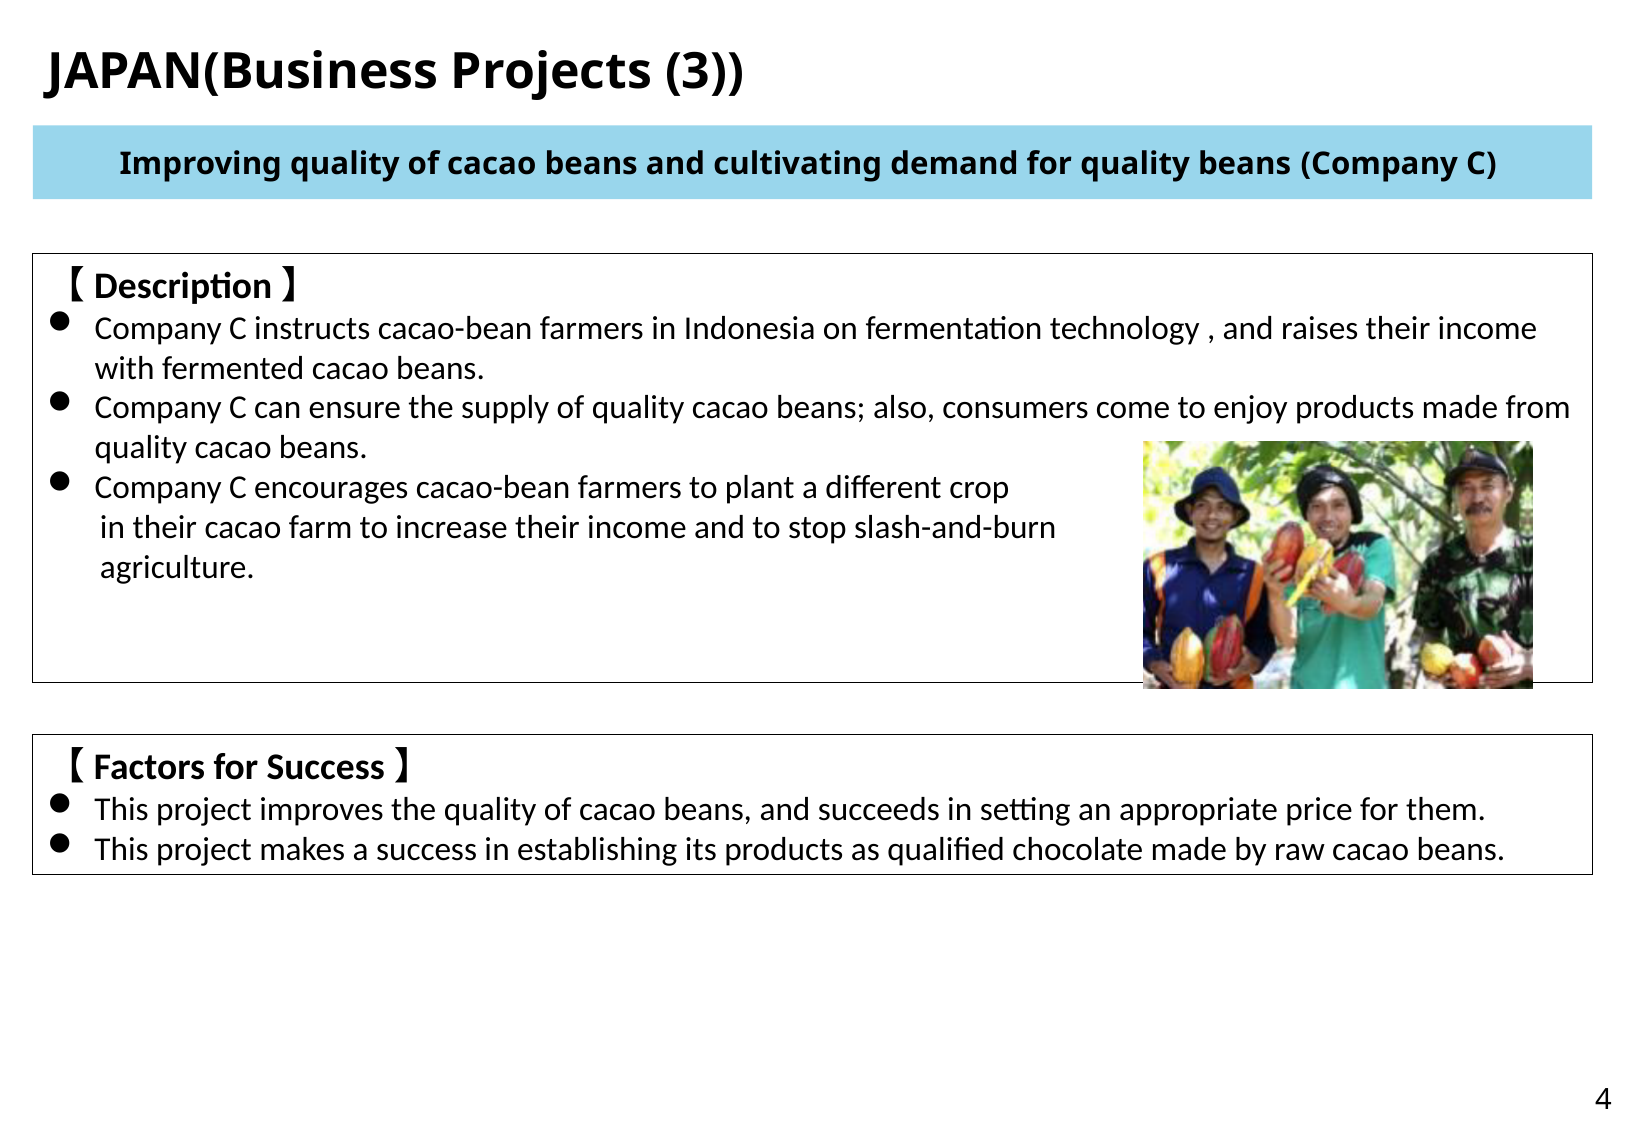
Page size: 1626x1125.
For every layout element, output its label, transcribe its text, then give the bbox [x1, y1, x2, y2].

text_box 【Factors for Success】 This project improves the quality of cacao beans, and succeeds in setting an appropriate price for them. This project makes a success in establishing its products as qualified chocolate made by raw cacao beans. [32, 734, 1593, 875]
slide_number 3 [1247, 1070, 1625, 1125]
list Improving quality of cacao beans and cultivating demand for quality beans (Company C) [32, 125, 1593, 200]
picture [1142, 441, 1533, 690]
title JAPAN(Business Projects (3)) [32, 30, 1593, 107]
text_box 【Description】 Company C instructs cacao-bean farmers in Indonesia on fermentation technology , and raises their income with fermented cacao beans. Company C can ensure the supply of quality cacao beans; also, consumers come to enjoy products made from quality cacao beans. Company C encourages cacao-bean farmers to plant a different crop in their cacao farm to increase their income and to stop slash-and-burn agriculture. [32, 253, 1593, 683]
